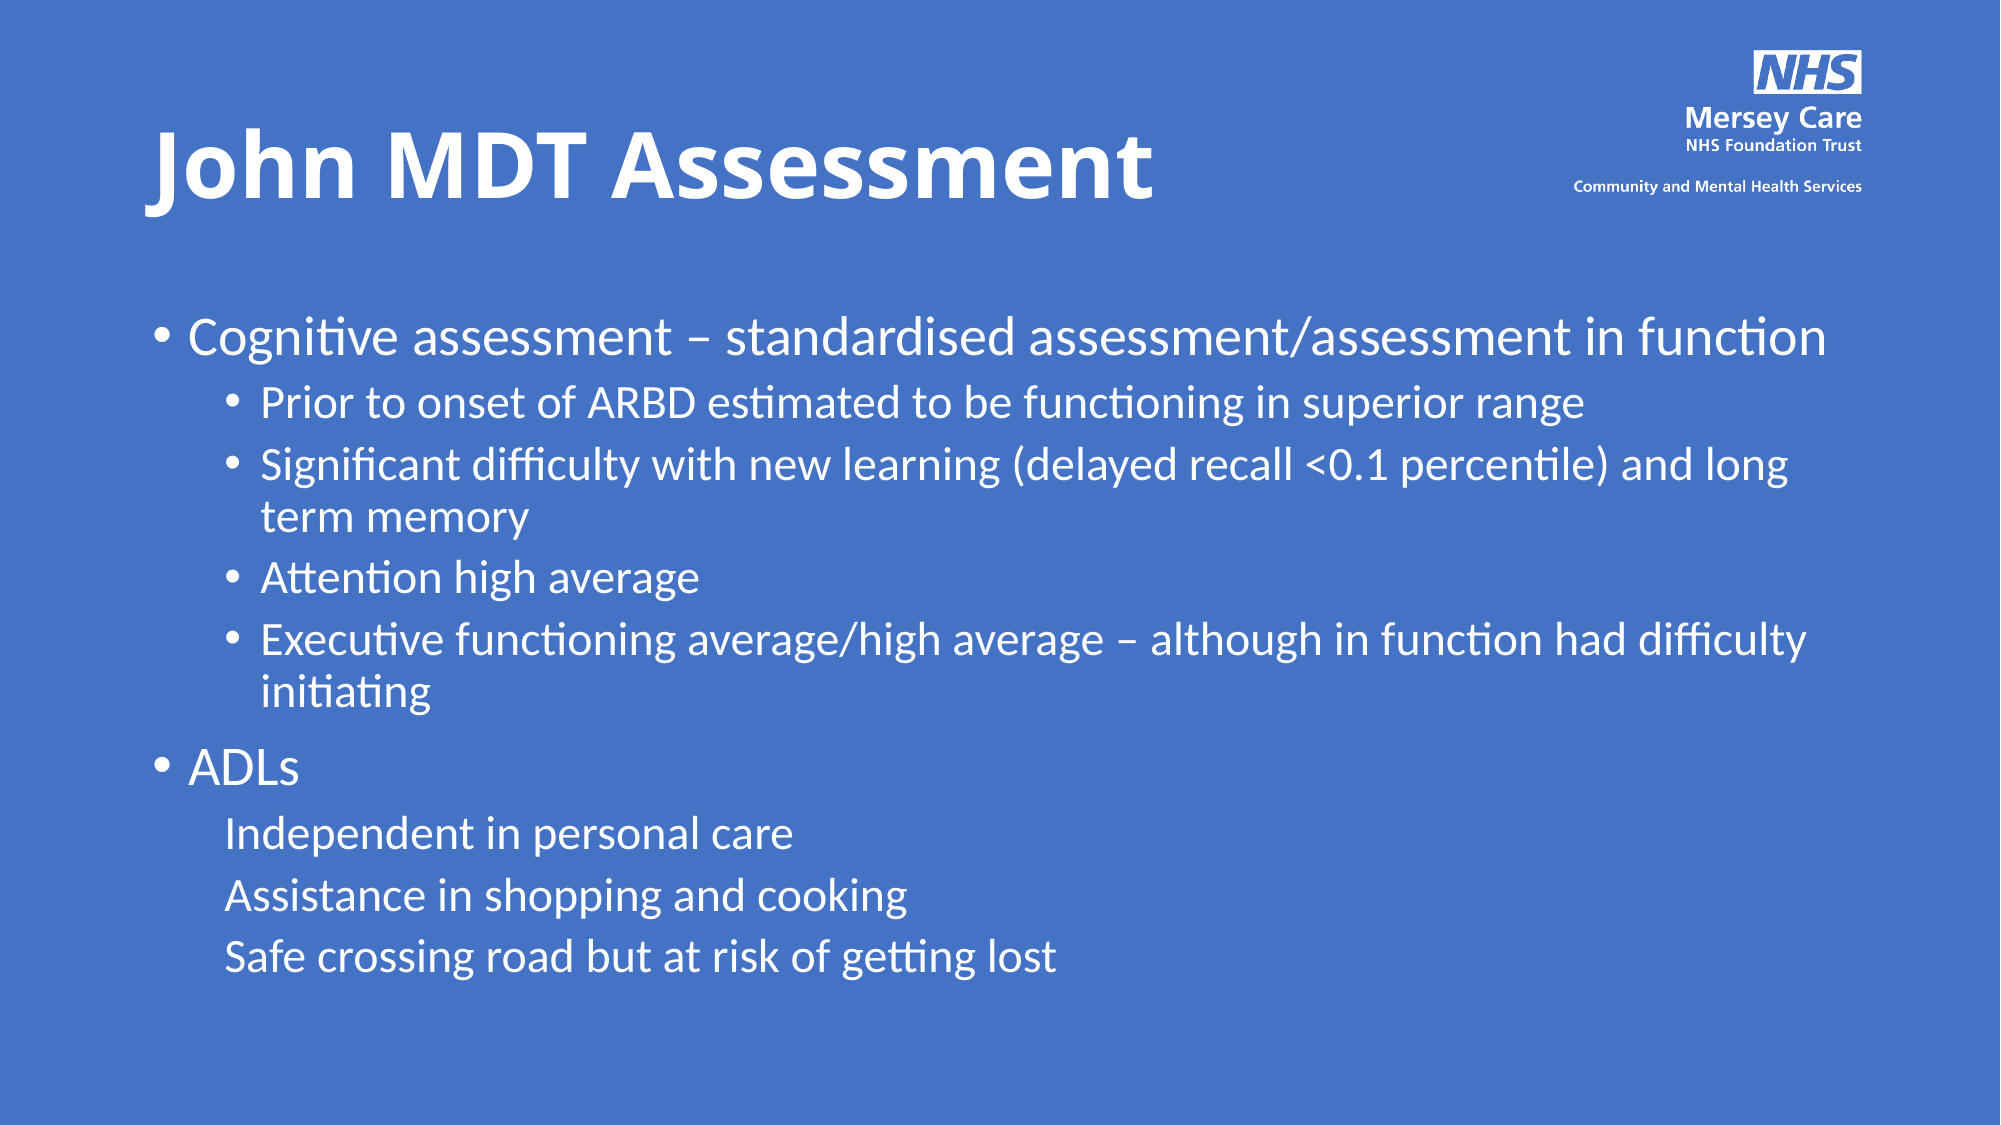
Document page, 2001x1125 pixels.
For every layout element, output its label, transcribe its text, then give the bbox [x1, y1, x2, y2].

title John MDT Assessment [137, 59, 1863, 278]
list Cognitive assessment – standardised assessment/assessment in function Prior to onset of ARBD estimated to be functioning in superior range Significant difficulty with new learning (delayed recall <0.1 percentile) and long term memory Attention high average Executive functioning average/high average – although in function had difficulty initiating ADLs Independent in personal care Assistance in shopping and cooking Safe crossing road but at risk of getting lost [137, 299, 1863, 1014]
picture [1573, 50, 1862, 196]
